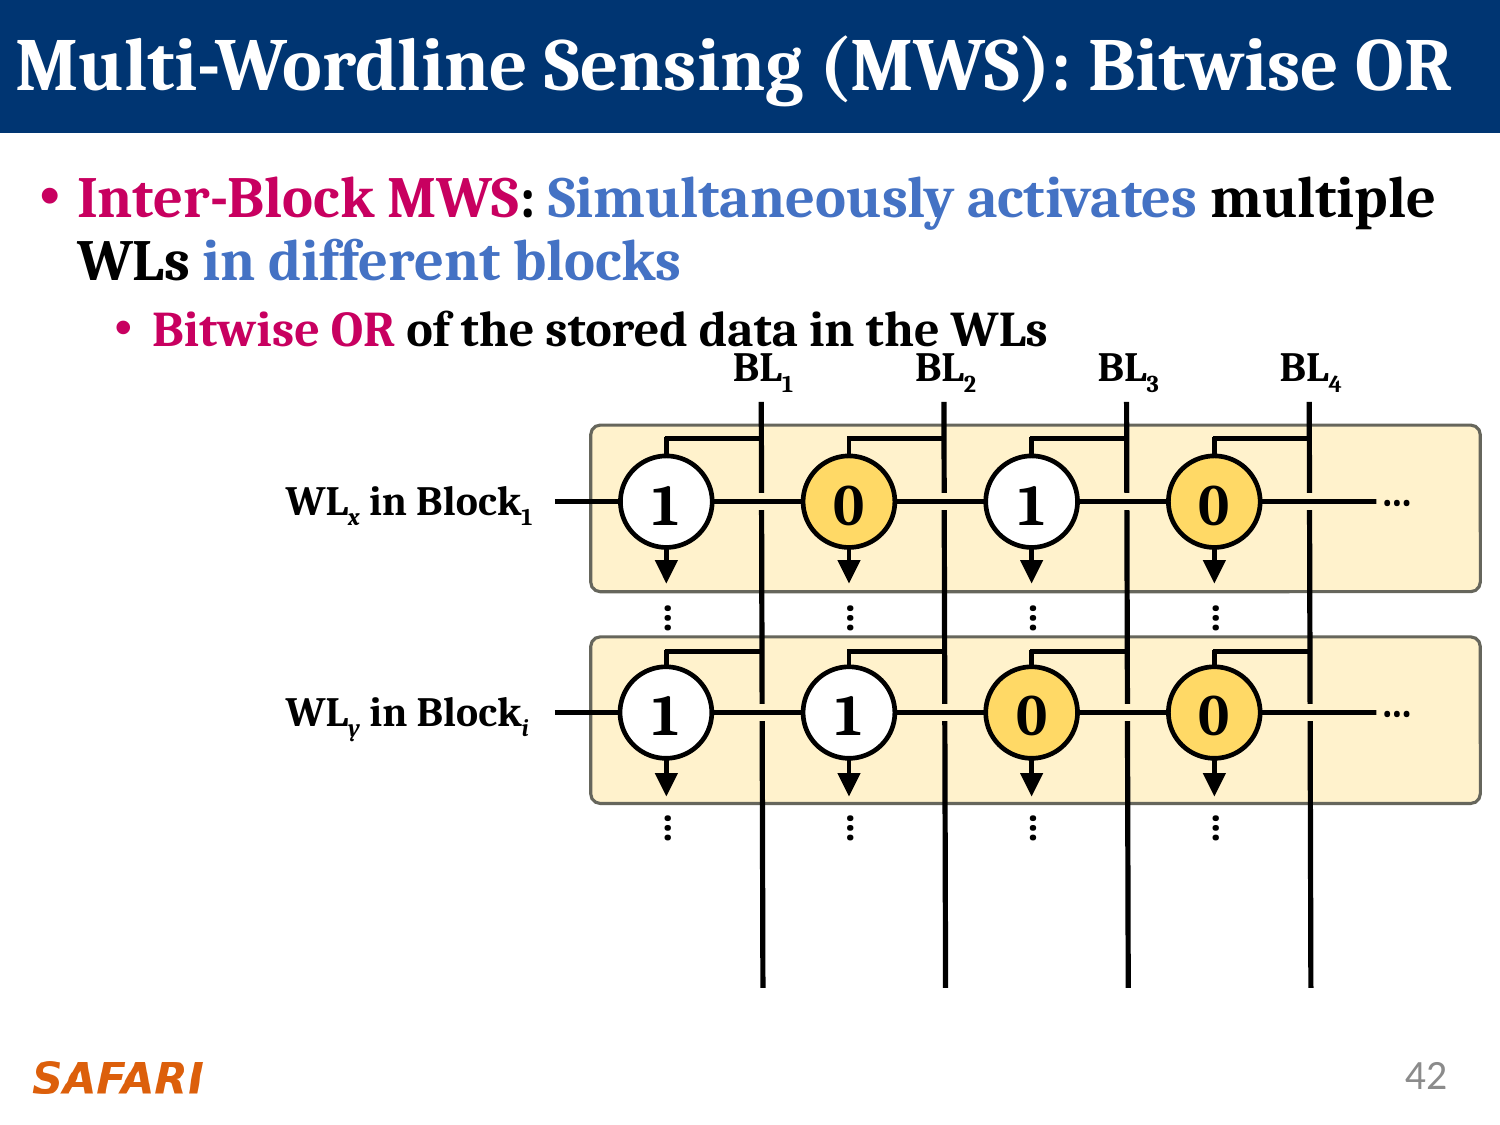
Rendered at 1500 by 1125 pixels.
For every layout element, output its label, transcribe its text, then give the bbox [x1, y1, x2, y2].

text_box [1312, 424, 1482, 593]
text_box 1 [619, 665, 664, 712]
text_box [664, 650, 1311, 712]
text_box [664, 502, 1311, 584]
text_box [664, 713, 1311, 797]
text_box 1 [619, 502, 664, 549]
text_box BL4 [1266, 340, 1355, 397]
picture [31, 1052, 209, 1104]
text_box … [628, 807, 680, 849]
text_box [761, 797, 1311, 989]
text_box … [1376, 464, 1418, 515]
text_box 1 [618, 713, 664, 760]
text_box [1313, 635, 1482, 805]
text_box BL2 [901, 340, 990, 397]
text_box [589, 715, 759, 805]
title Multi-Wordline Sensing (MWS): Bitwise OR [0, 0, 1500, 133]
text_box WLx in Block1 [285, 473, 559, 531]
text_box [664, 437, 1311, 501]
text_box … [1376, 675, 1418, 726]
text_box WLy in Blocki [285, 684, 559, 742]
text_box [589, 635, 759, 710]
text_box … [628, 597, 680, 639]
text_box 1 [619, 454, 664, 501]
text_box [761, 402, 1311, 437]
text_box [761, 584, 1311, 650]
text_box BL3 [1084, 340, 1173, 397]
text_box [589, 424, 758, 499]
text_box BL1 [718, 340, 807, 397]
text_box [589, 504, 759, 593]
list Inter-Block MWS: Simultaneously activates multiple WLs in different blocks Bitwise OR of the stored data in the WLs [24, 159, 1476, 1043]
